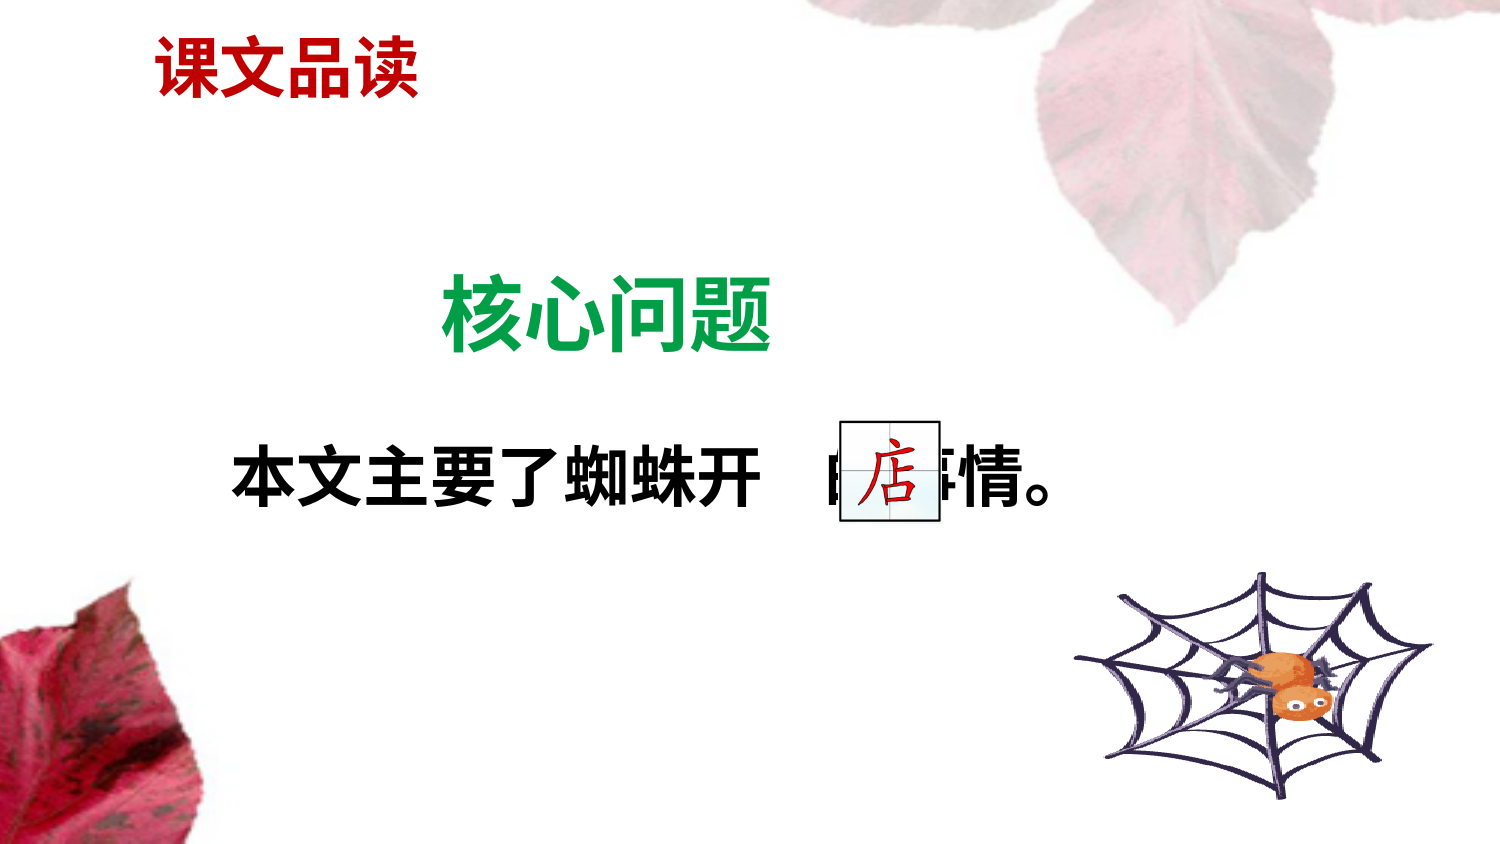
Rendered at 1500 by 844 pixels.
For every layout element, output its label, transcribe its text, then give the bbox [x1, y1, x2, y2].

text_box [35, 66, 1434, 827]
text_box 课文品读 [138, 18, 598, 114]
text_box 本文主要了蜘蛛开 的事情。 [138, 395, 1385, 523]
text_box [86, 382, 1333, 510]
text_box 核心问题 [354, 224, 860, 370]
picture [0, 0, 1500, 844]
